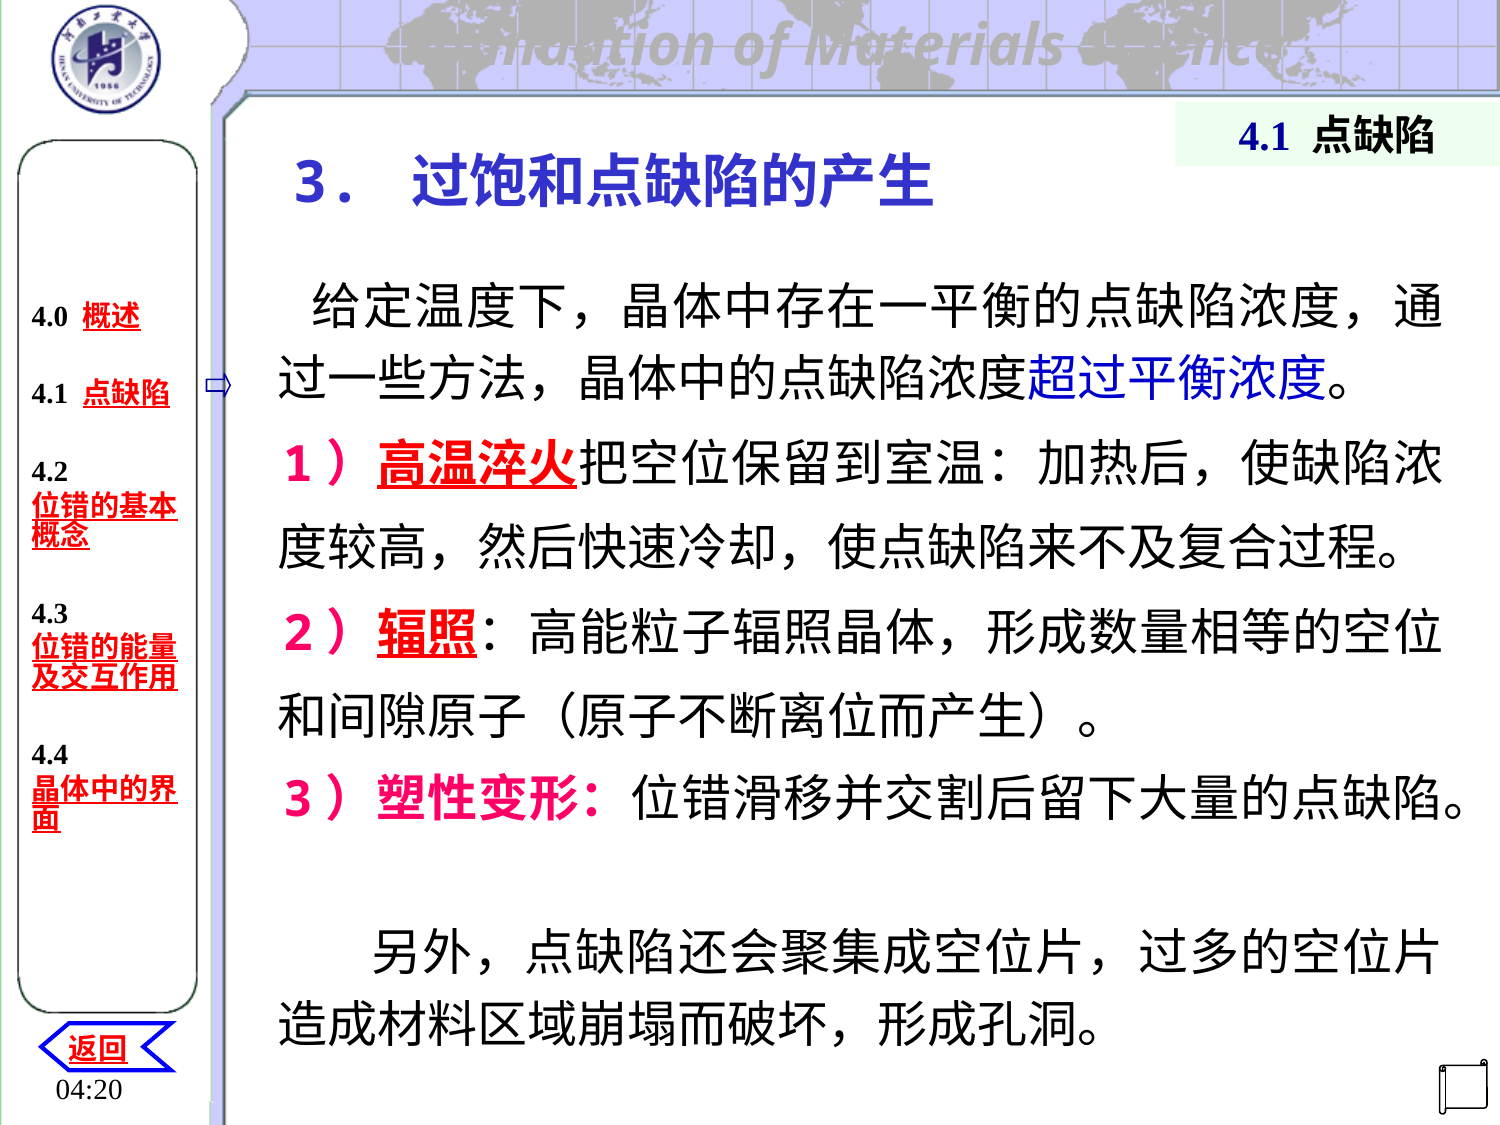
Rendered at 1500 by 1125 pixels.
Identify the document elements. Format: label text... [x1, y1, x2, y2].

text_box 4.1 点缺陷 [1175, 101, 1500, 166]
footer 机电工程学院 [1021, 1058, 1497, 1125]
picture [0, 0, 1500, 1125]
text_box [1439, 1059, 1488, 1114]
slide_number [40, 1062, 204, 1125]
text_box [40, 1022, 172, 1074]
text_box 给定温度下，晶体中存在一平衡的点缺陷浓度，通过一些方法，晶体中的点缺陷浓度超过平衡浓度。 1）高温淬火把空位保留到室温：加热后，使缺陷浓度较高，然后快速冷却，使点缺陷来不及复合过程。 2）辐照：高能粒子辐照晶体，形成数量相等的空位和间隙原子（原子不断离位而产生）。 3）塑性变形：位错滑移并交割后留下大量的点缺陷。 另外，点缺陷还会聚集成空位片，过多的空位片造成材料区域崩塌而破坏，形成孔洞。 [206, 255, 1459, 1059]
text_box 4.0 概述 4.1 点缺陷 4.2 位错的基本概念 4.3 位错的能量及交互作用 4.4晶体中的界面 [16, 219, 195, 797]
text_box 3. 过饱和点缺陷的产生 [277, 137, 999, 222]
